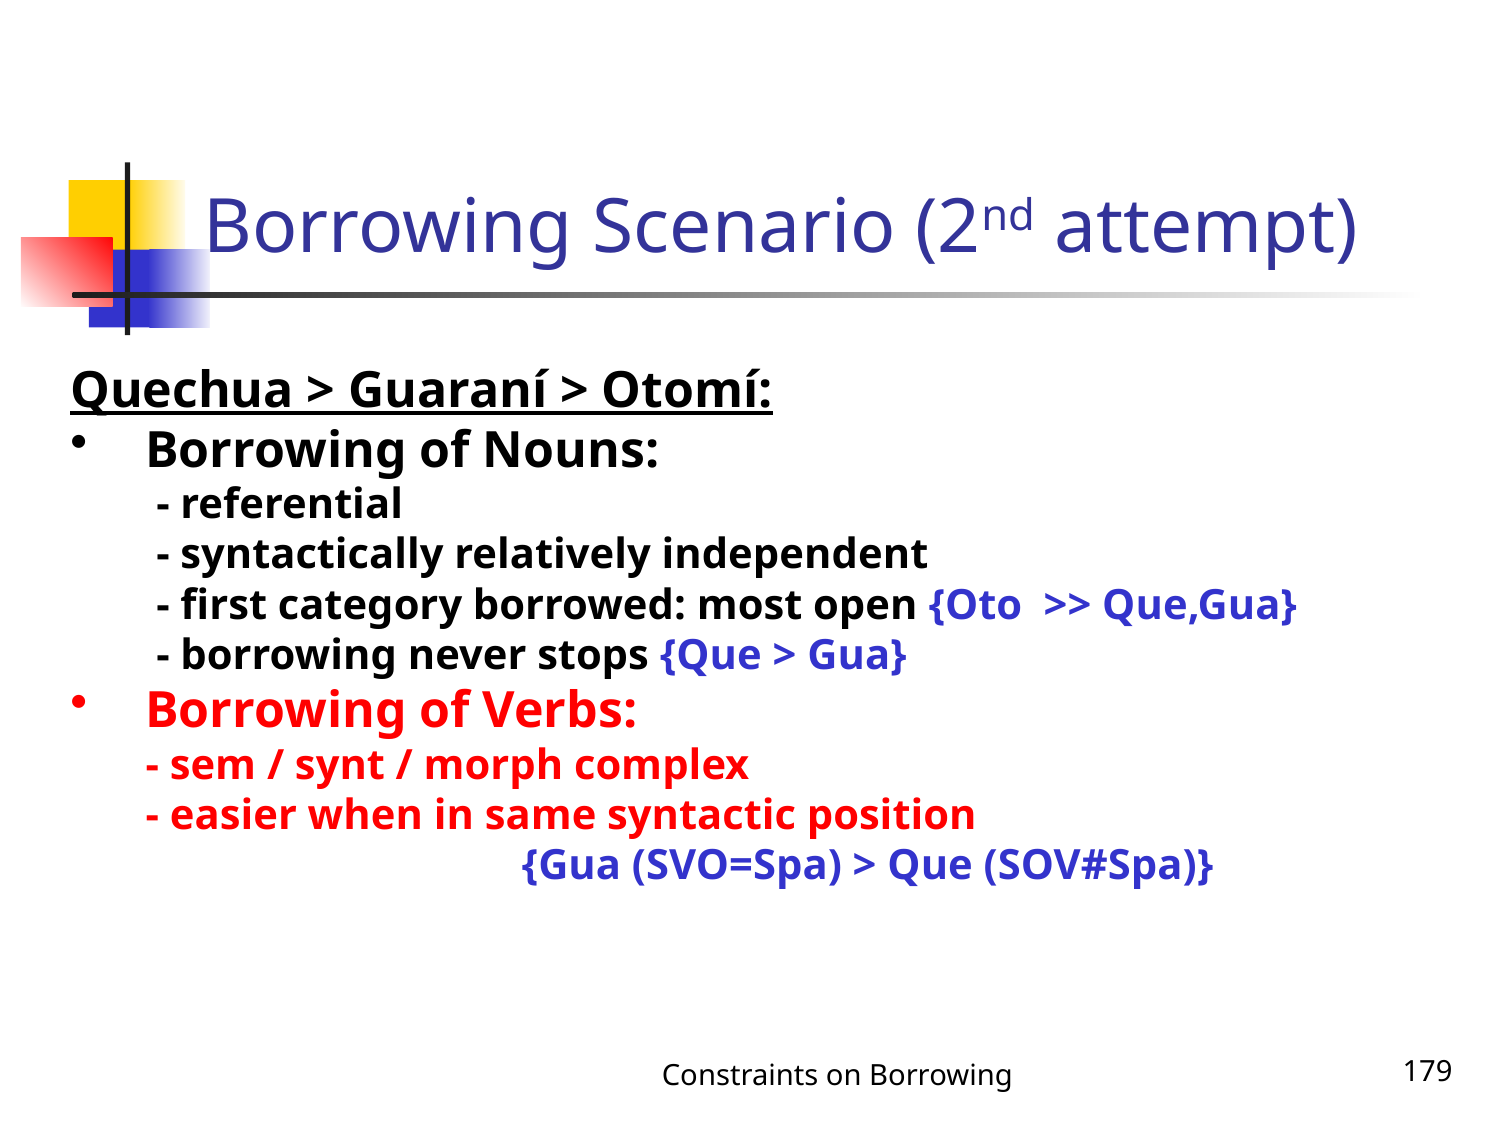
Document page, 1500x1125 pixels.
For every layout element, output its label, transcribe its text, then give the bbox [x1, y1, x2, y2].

slide_number 179 [1154, 1023, 1468, 1100]
text_box Quechua > Guaraní > Otomí: Borrowing of Nouns: - referential - syntactically relatively independent - first category borrowed: most open {Oto >> Que,Gua} - borrowing never stops {Que > Gua} Borrowing of Verbs: - sem / synt / morph complex - easier when in same syntactic position {Gua (SVO=Spa) > Que (SOV#Spa)} [55, 349, 1462, 945]
footer Constraints on Borrowing [599, 1023, 1076, 1100]
title Borrowing Scenario (2nd attempt) [188, 34, 1468, 276]
